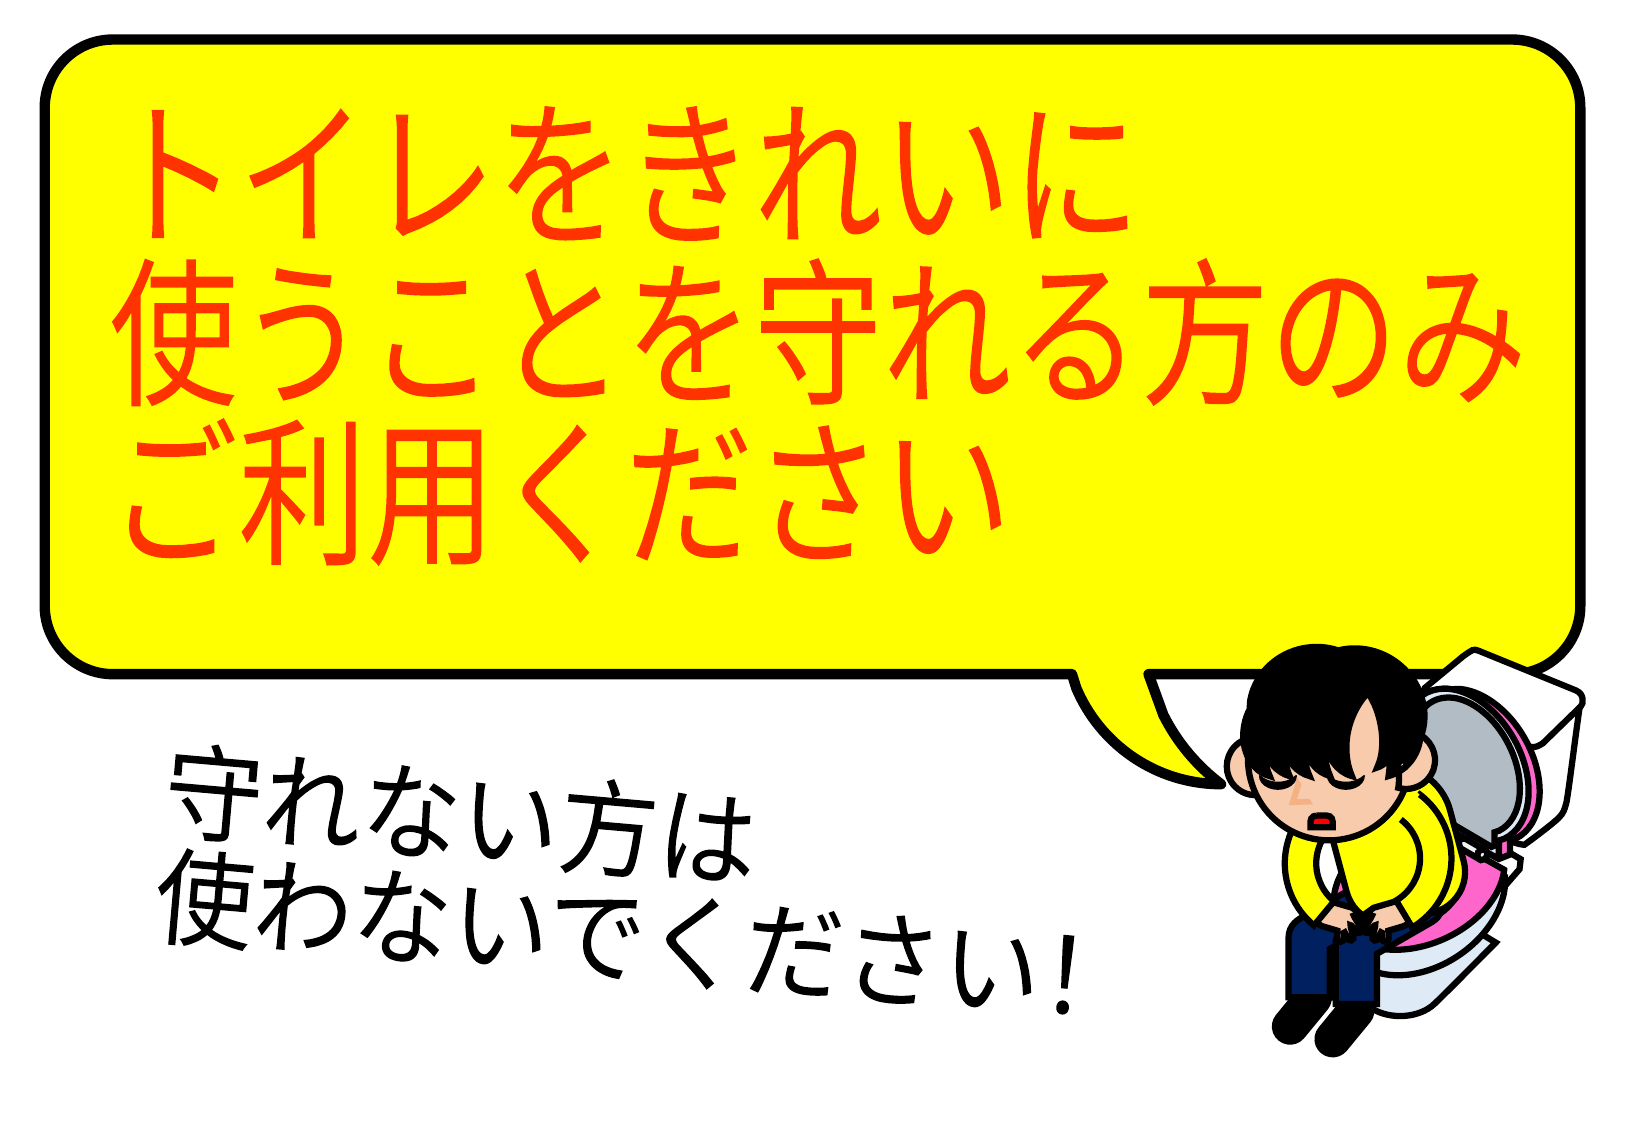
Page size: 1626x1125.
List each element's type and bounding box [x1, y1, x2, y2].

text_box [1226, 642, 1581, 1059]
text_box [42, 37, 1583, 787]
